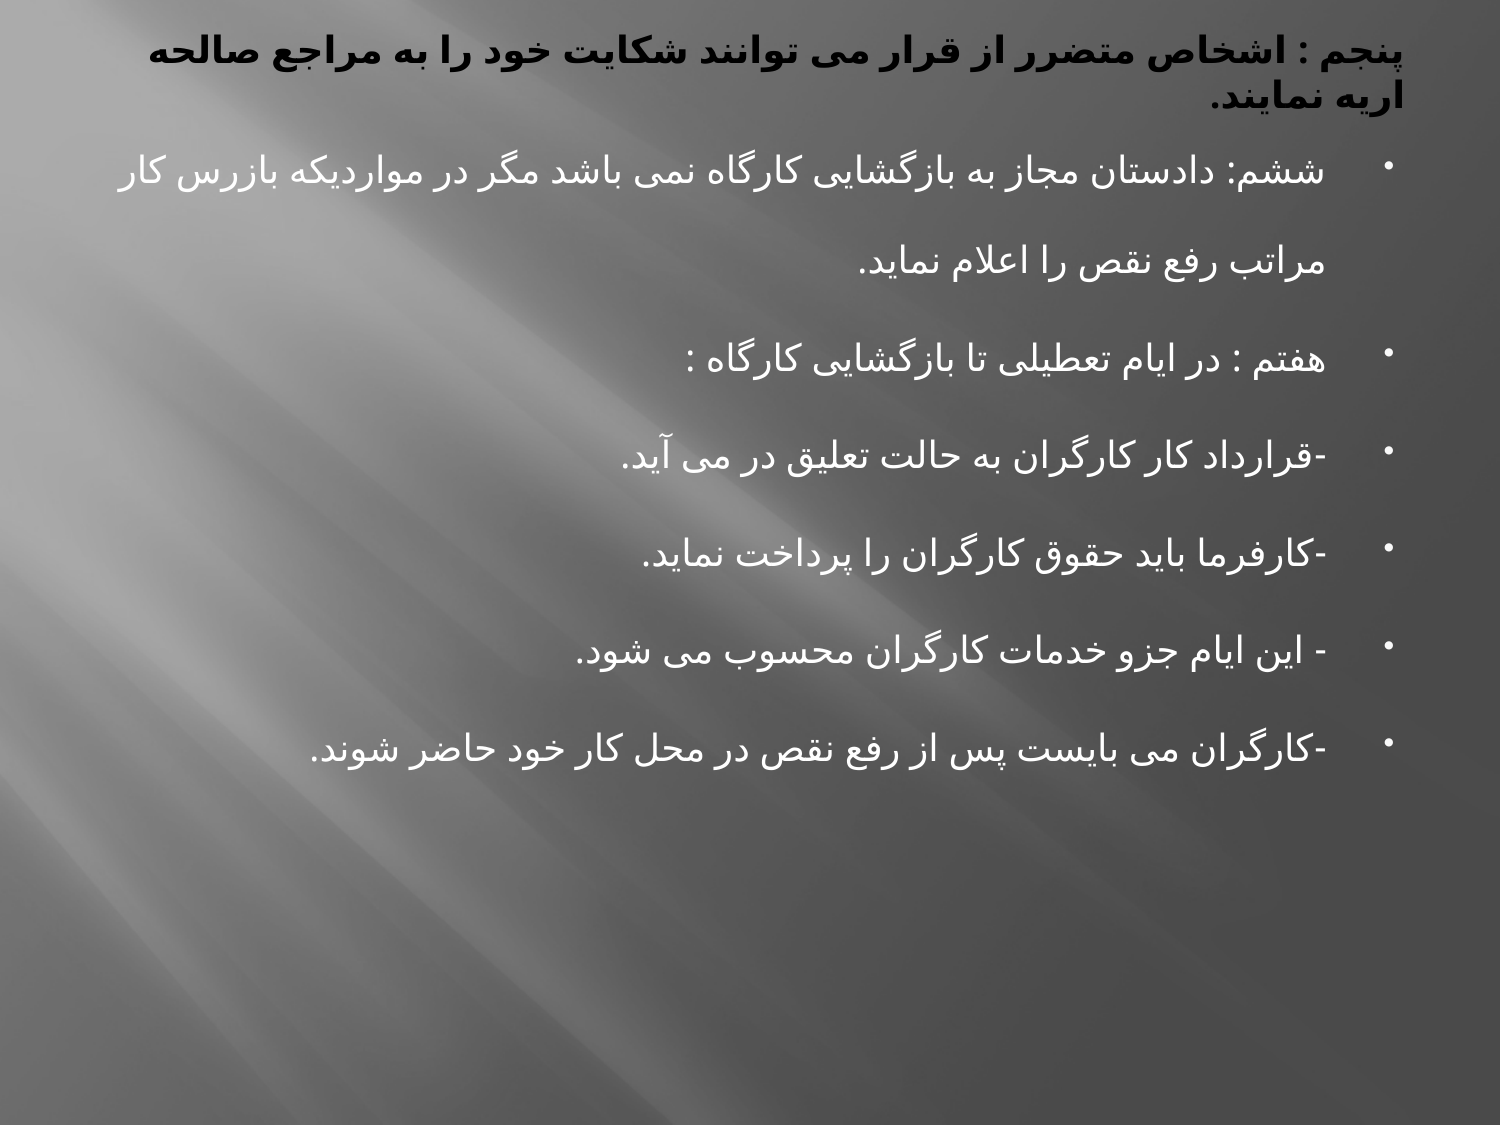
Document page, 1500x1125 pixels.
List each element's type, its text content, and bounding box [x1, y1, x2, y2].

list ششم: دادستان مجاز به بازگشایی کارگاه نمی باشد مگر در مواردیکه بازرس کار مراتب رفع نقص را اعلام نماید. هفتم : در ایام تعطیلی تا بازگشایی کارگاه : -قرارداد کار کارگران به حالت تعلیق در می آید. -کارفرما باید حقوق کارگران را پرداخت نماید. - این ایام جزو خدمات کارگران محسوب می شود. -کارگران می بایست پس از رفع نقص در محل کار خود حاضر شوند. [82, 93, 1432, 837]
title پنجم : اشخاص متضرر از قرار می توانند شکایت خود را به مراجع صالحه اریه نمایند. [70, 0, 1421, 188]
